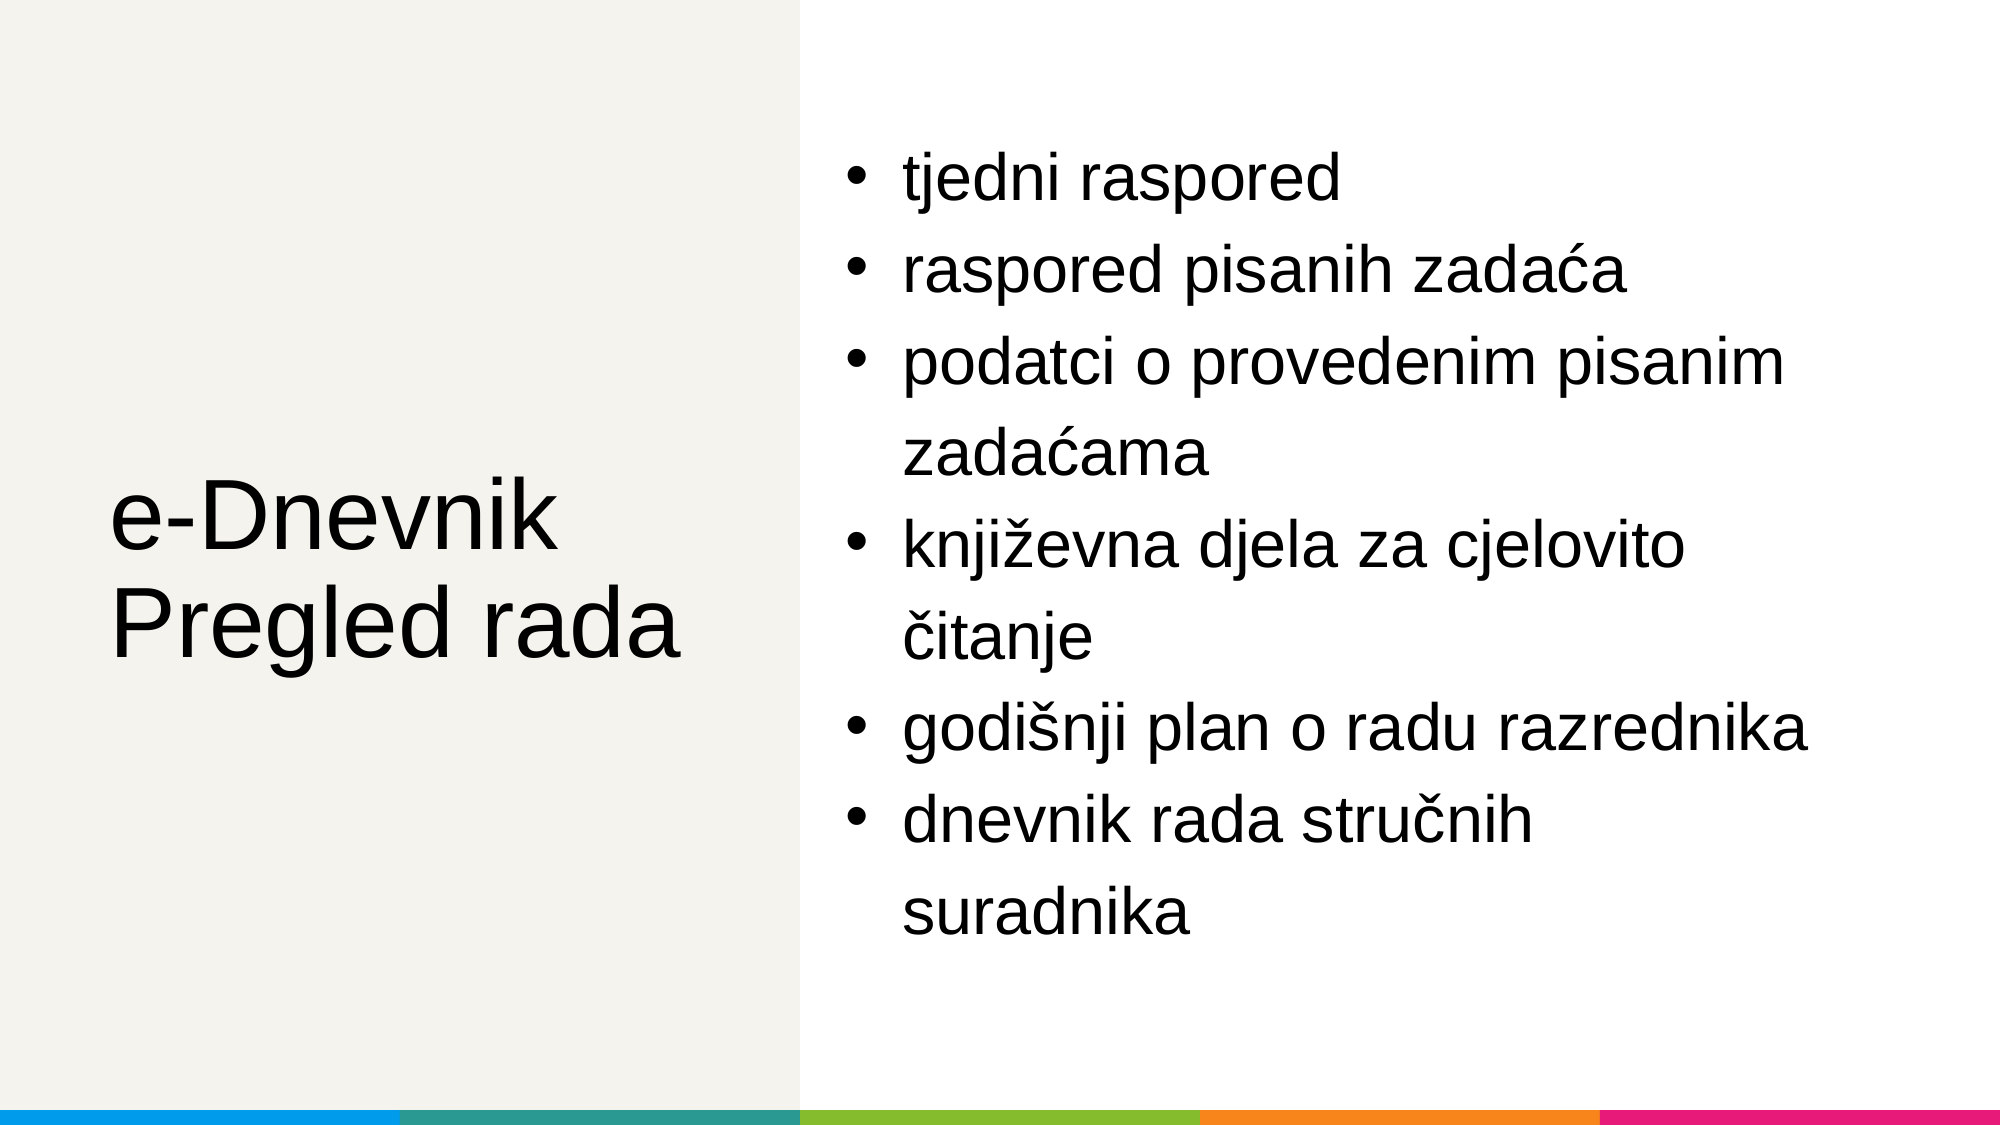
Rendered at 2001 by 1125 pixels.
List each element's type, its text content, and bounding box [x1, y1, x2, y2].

title e-Dnevnik Pregled rada [94, 423, 740, 687]
text_box tjedni raspored raspored pisanih zadaća podatci o provedenim pisanim zadaćama književna djela za cjelovito čitanje godišnji plan o radu razrednika dnevnik rada stručnih suradnika [830, 115, 1855, 955]
